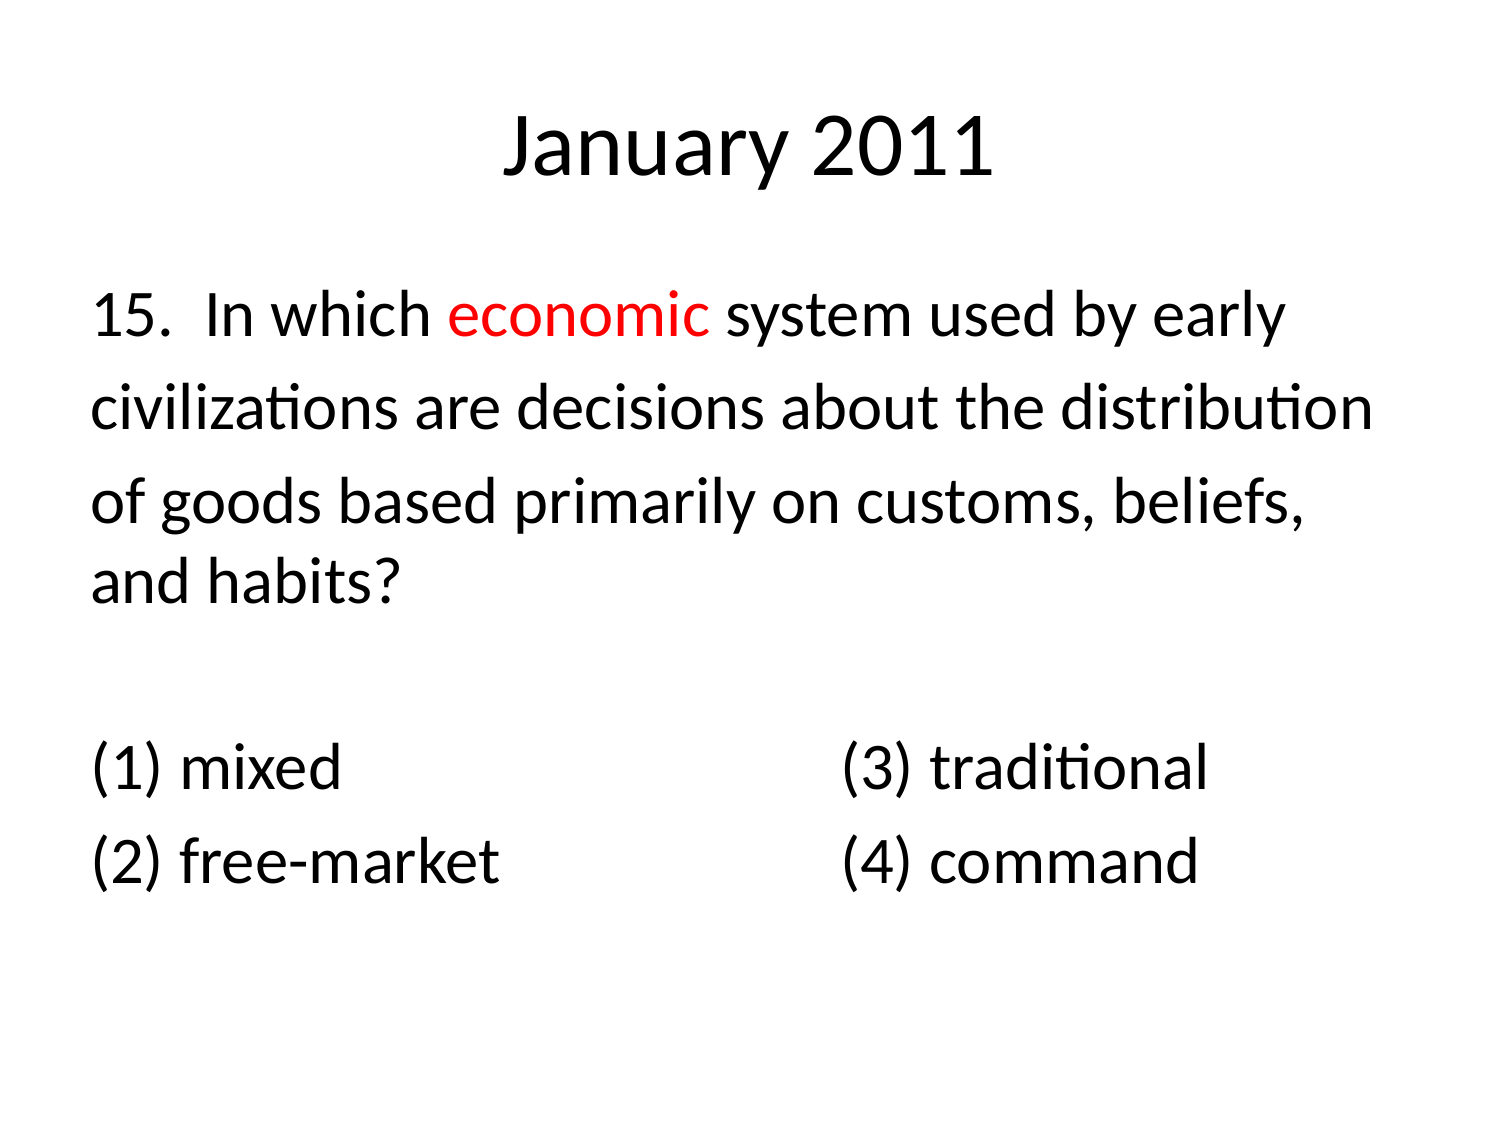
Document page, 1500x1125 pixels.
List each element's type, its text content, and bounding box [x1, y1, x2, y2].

list 15. In which economic system used by early civilizations are decisions about the distribution of goods based primarily on customs, beliefs, and habits? (1) mixed (3) traditional (2) free-market (4) command [75, 262, 1425, 1005]
title January 2011 [75, 45, 1425, 233]
